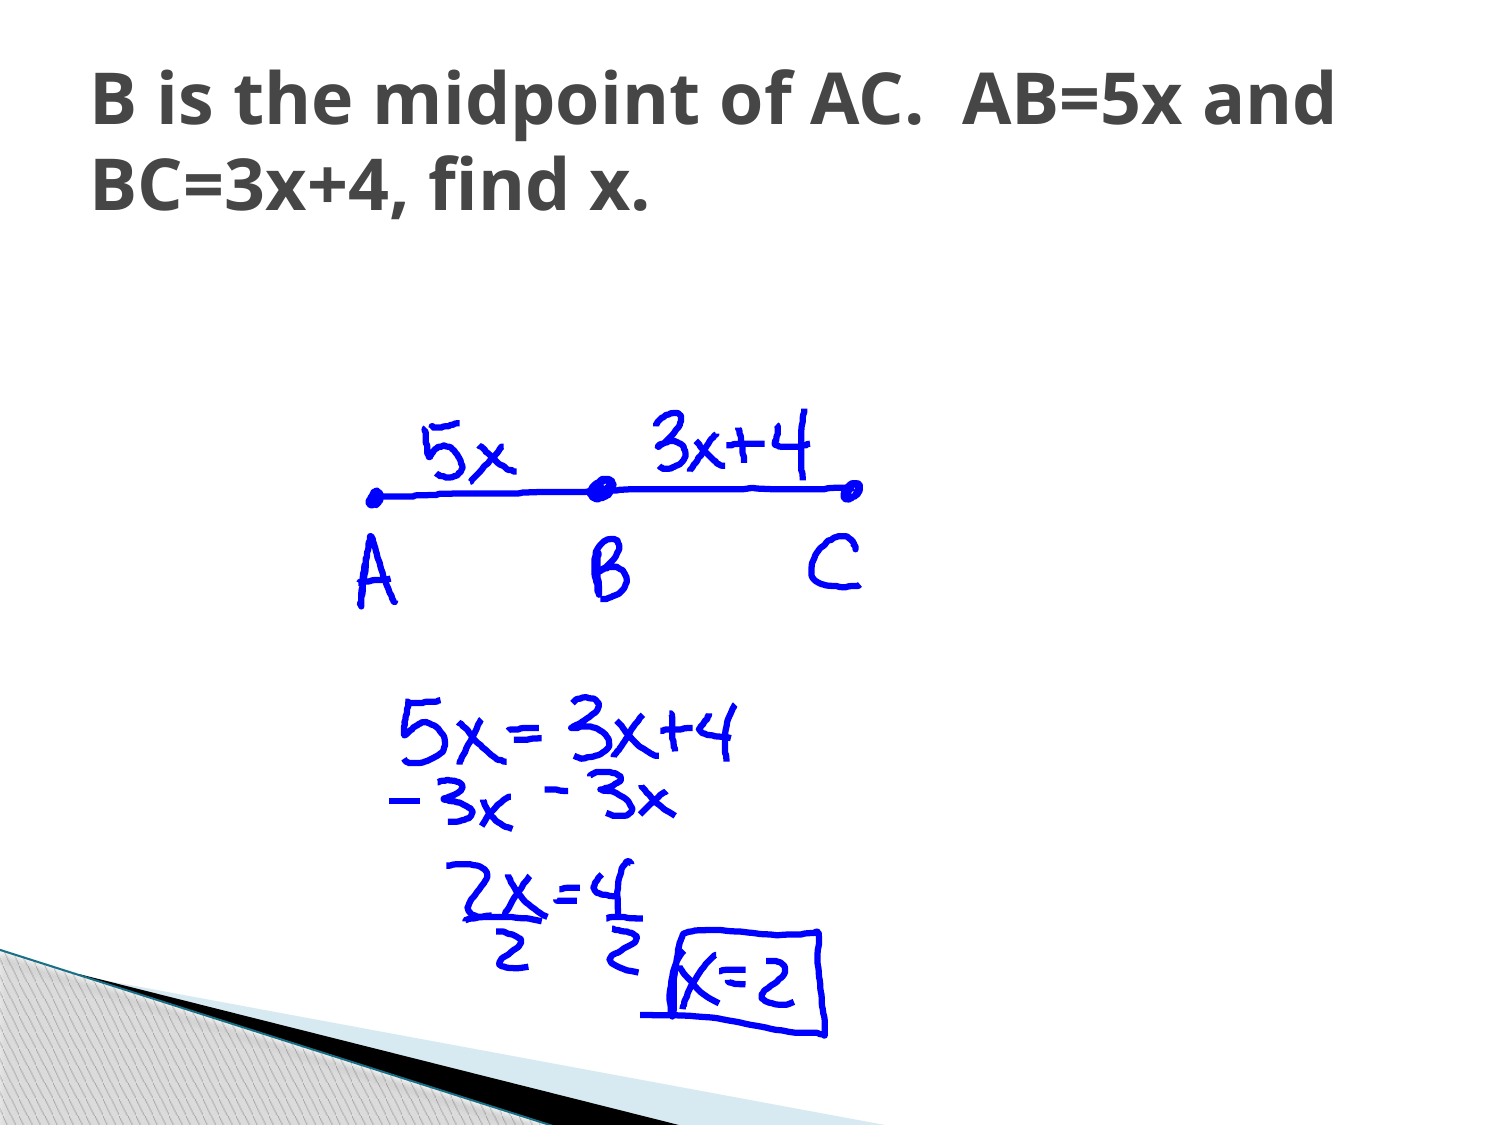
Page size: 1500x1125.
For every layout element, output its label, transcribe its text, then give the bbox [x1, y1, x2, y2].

title B is the midpoint of AC. AB=5x and BC=3x+4, find x. [75, 45, 1425, 233]
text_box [358, 408, 861, 1036]
